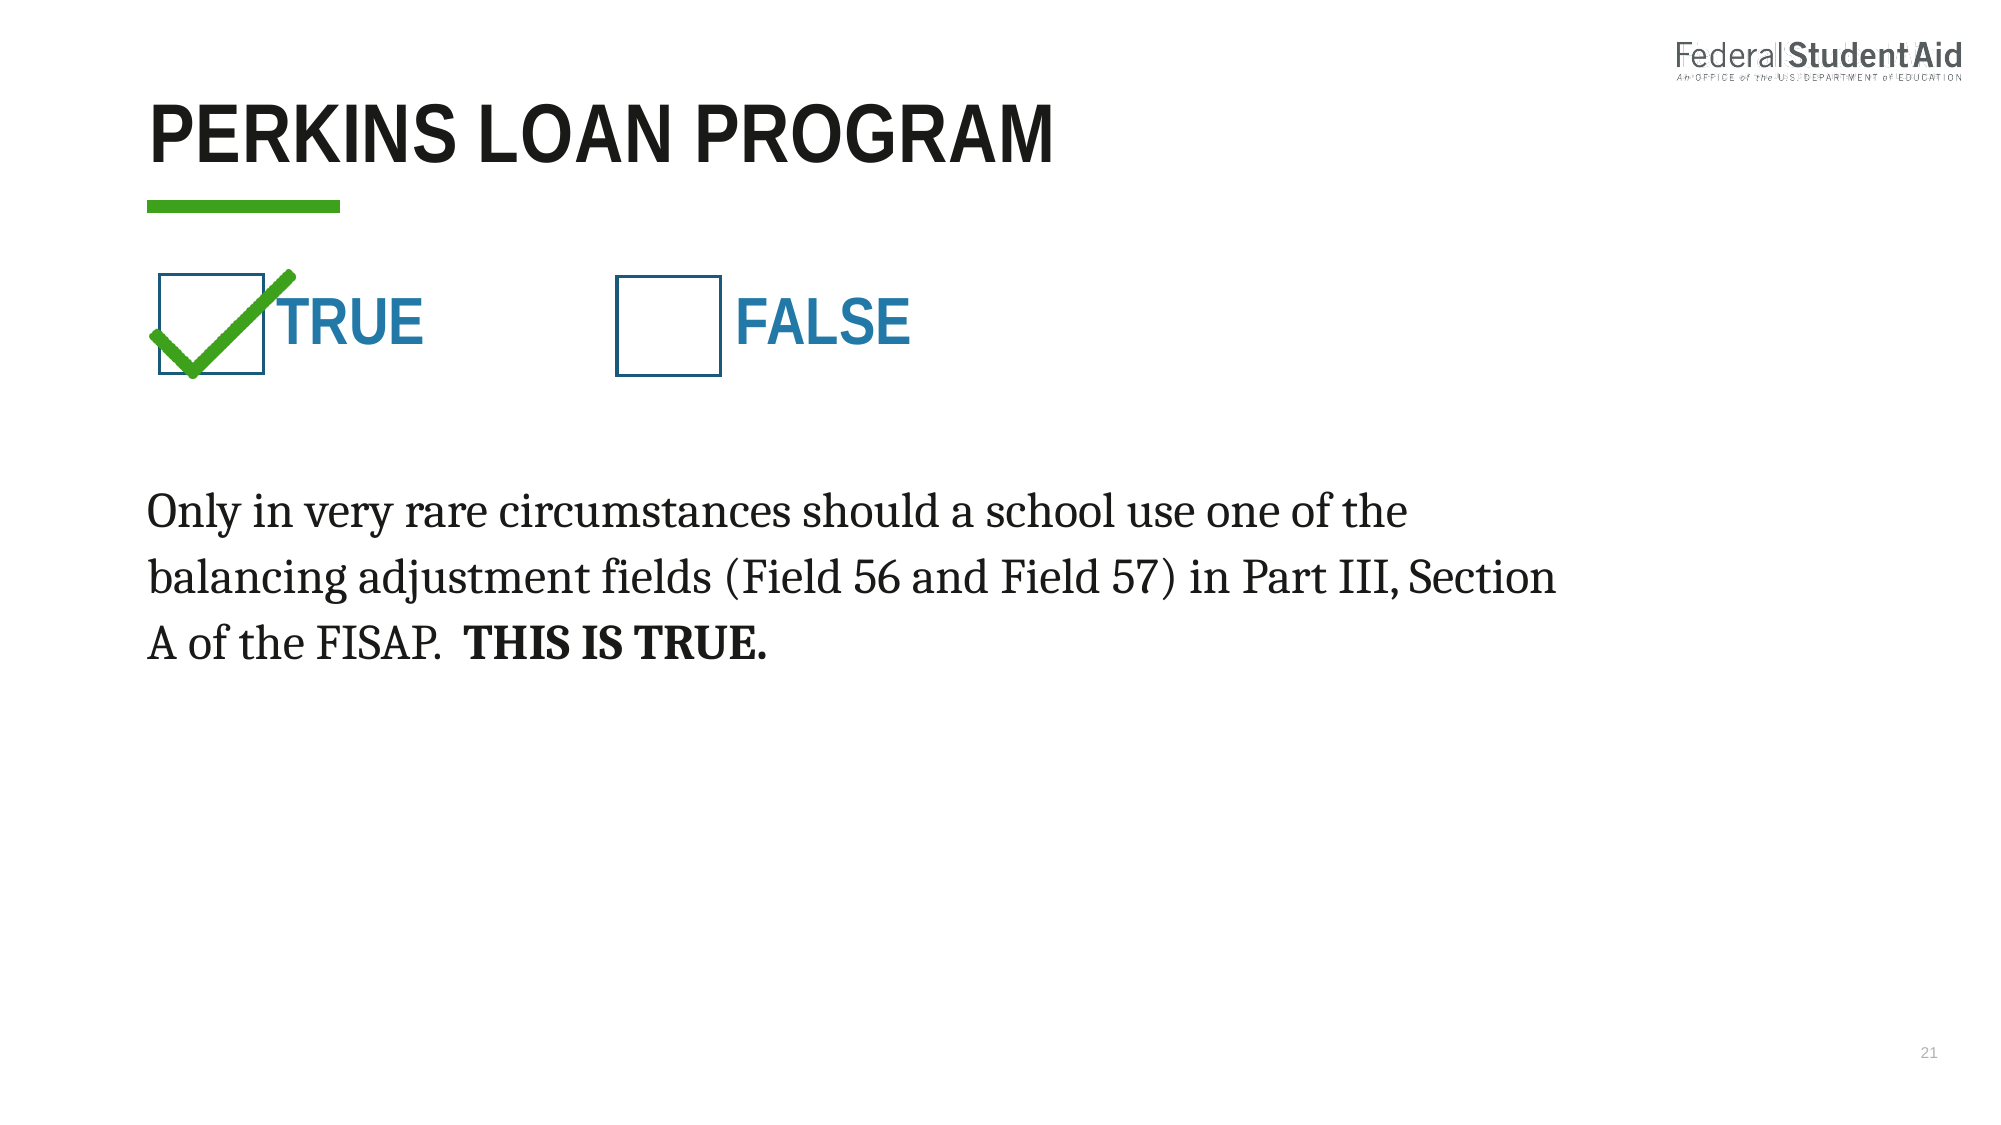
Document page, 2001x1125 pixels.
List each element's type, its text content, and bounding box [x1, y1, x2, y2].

picture [1651, 16, 1986, 106]
list Only in very rare circumstances should a school use one of the balancing adjustment fields (Field 56 and Field 57) in Part III, Section A of the FISAP. THIS IS TRUE. [147, 463, 1606, 878]
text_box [296, 274, 721, 376]
title Perkins loan program [149, 57, 1606, 189]
list True false [149, 287, 932, 387]
picture [149, 269, 296, 379]
slide_number 21 [1920, 1042, 1986, 1094]
